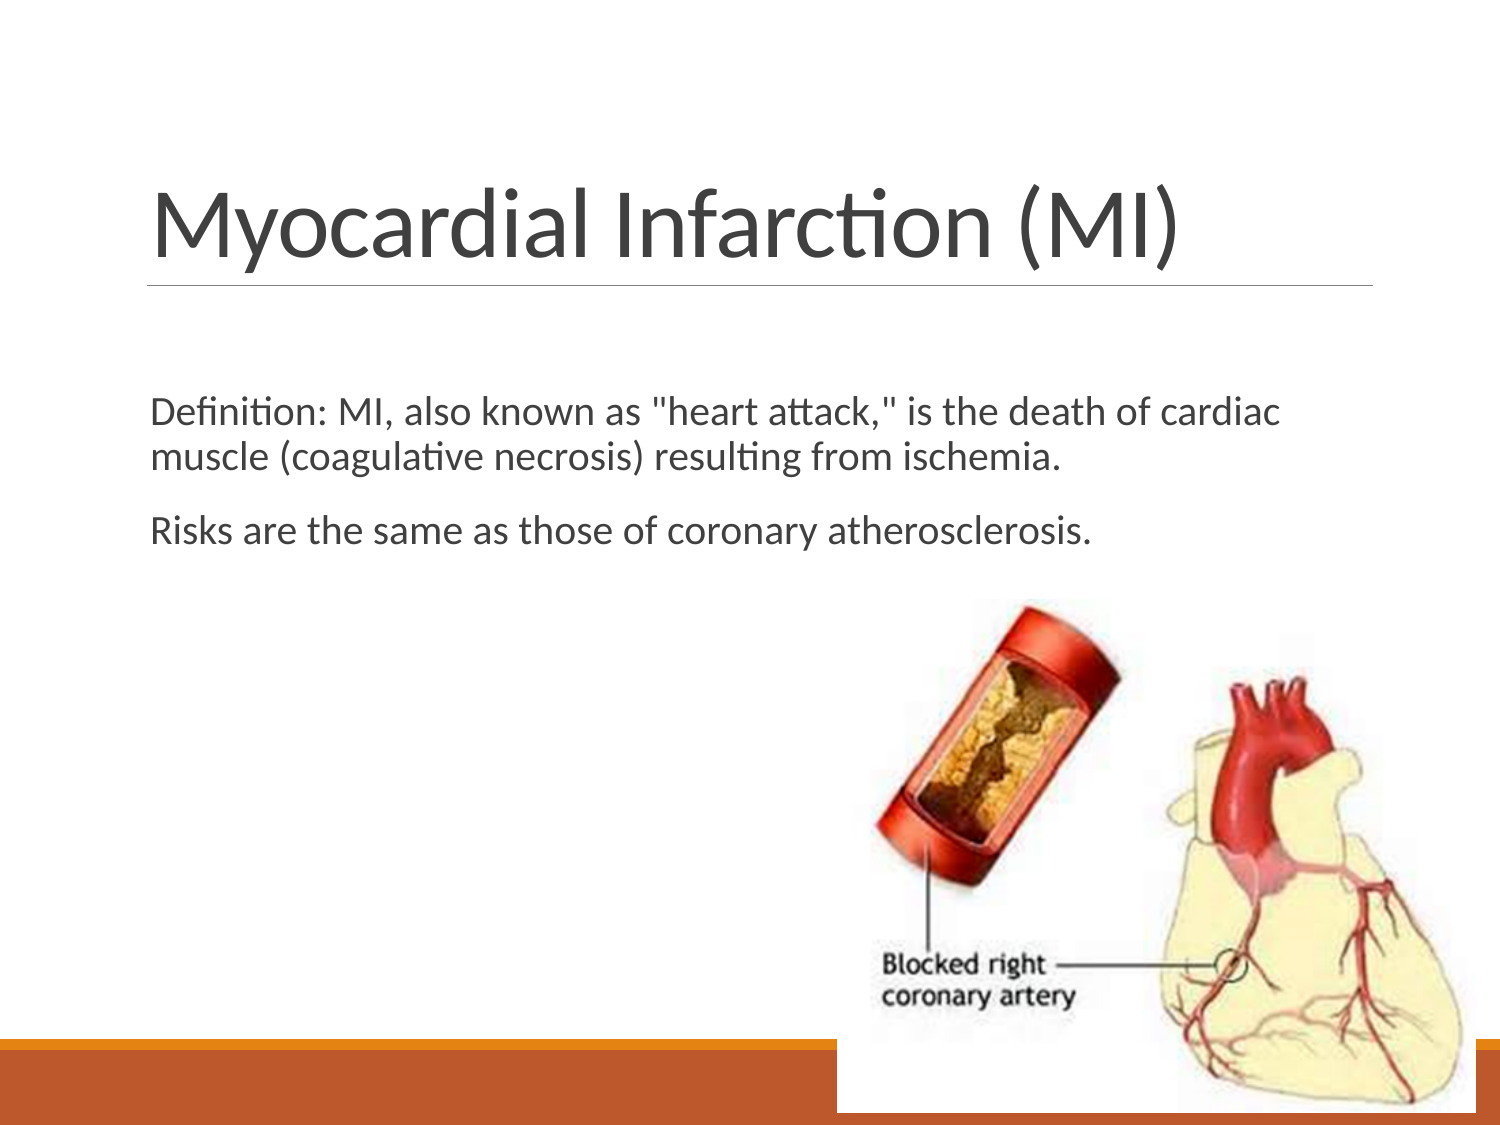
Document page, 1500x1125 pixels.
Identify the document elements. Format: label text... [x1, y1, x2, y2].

title Myocardial Infarction (MI) [135, 47, 1373, 285]
picture [836, 599, 1476, 1113]
list Definition: MI, also known as "heart attack," is the death of cardiac muscle (coagulative necrosis) resulting from ischemia. Risks are the same as those of coronary atherosclerosis. [135, 302, 1373, 963]
